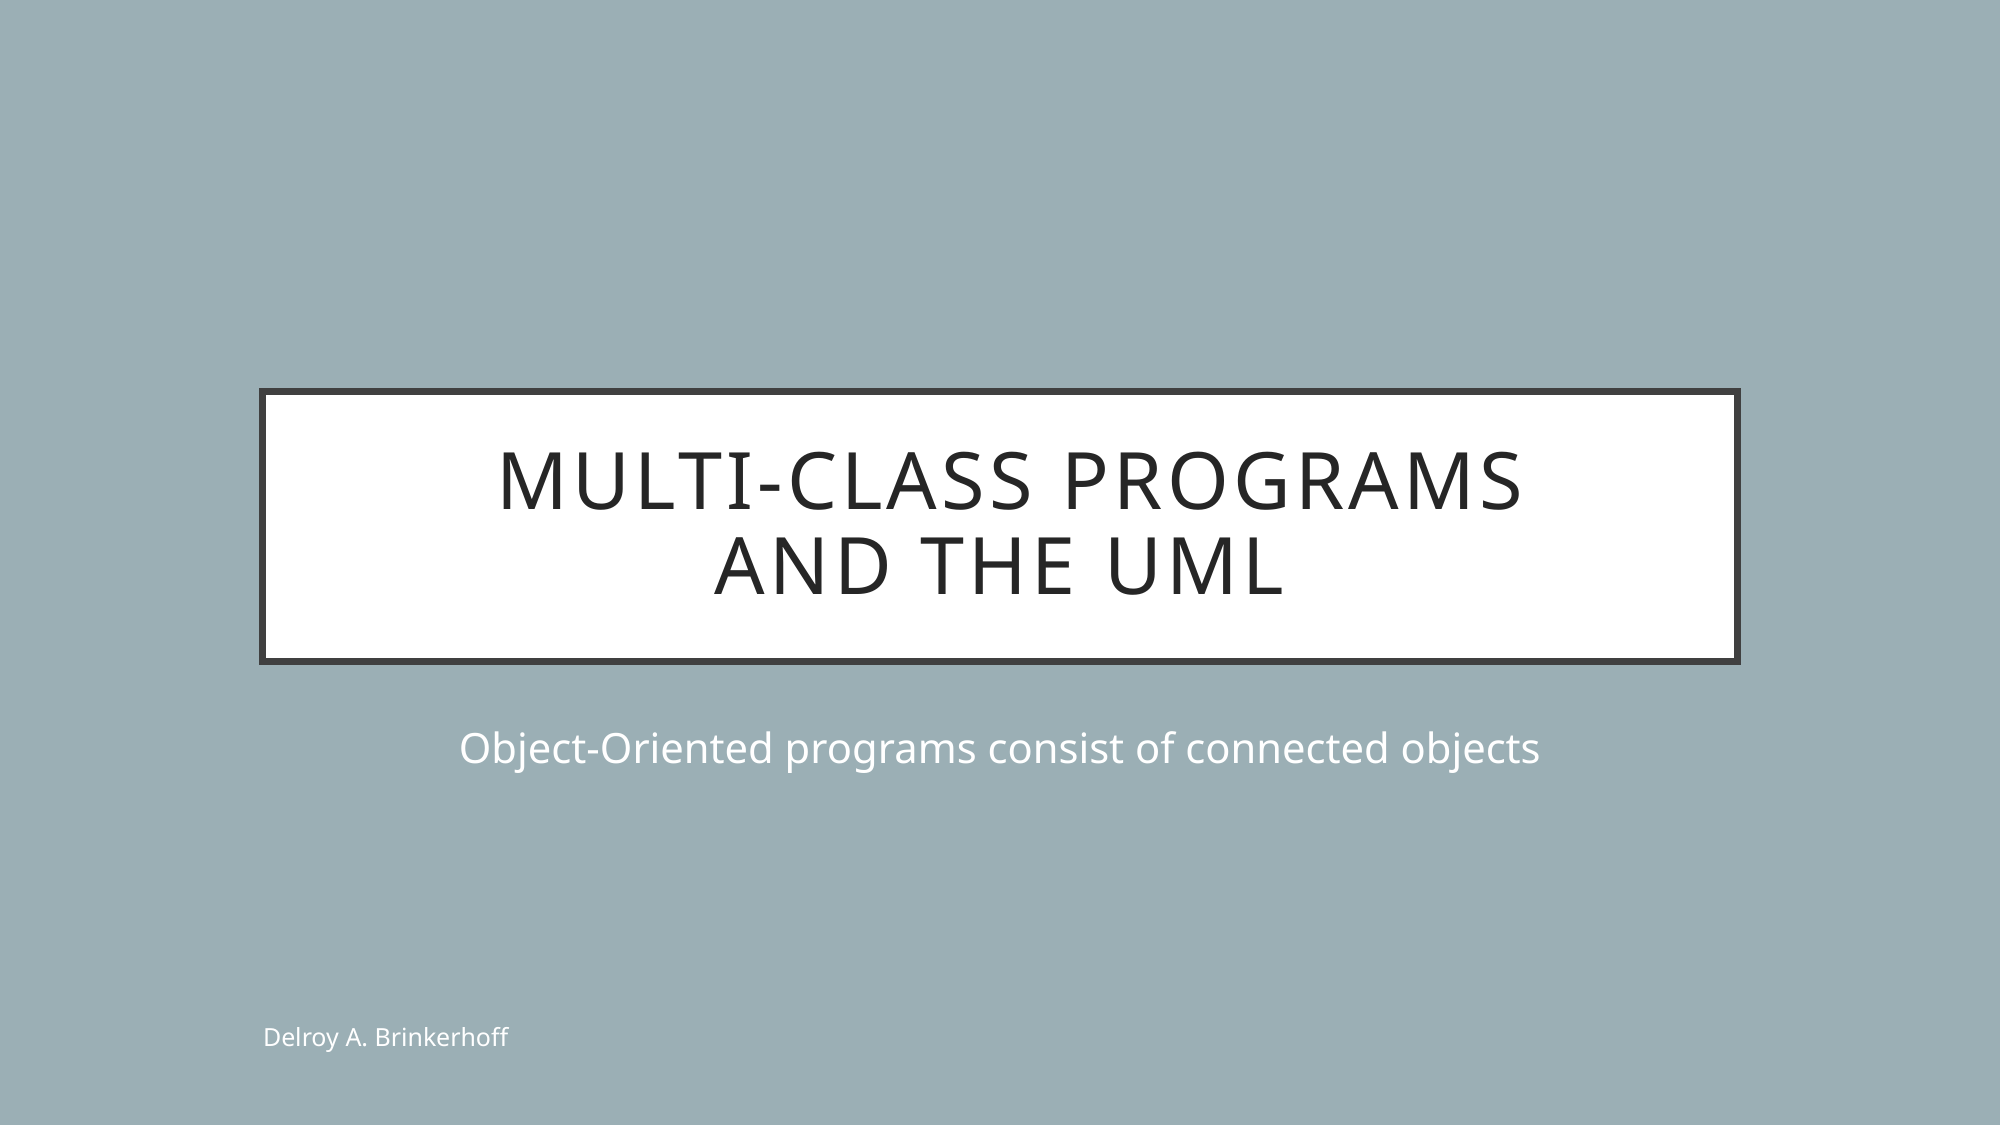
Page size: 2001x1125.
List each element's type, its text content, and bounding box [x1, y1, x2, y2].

title Multi-class programs And The UML [259, 388, 1741, 665]
text_box Delroy A. Brinkerhoff [248, 1013, 524, 1059]
subtitle Object-Oriented programs consist of connected objects [442, 713, 1558, 918]
